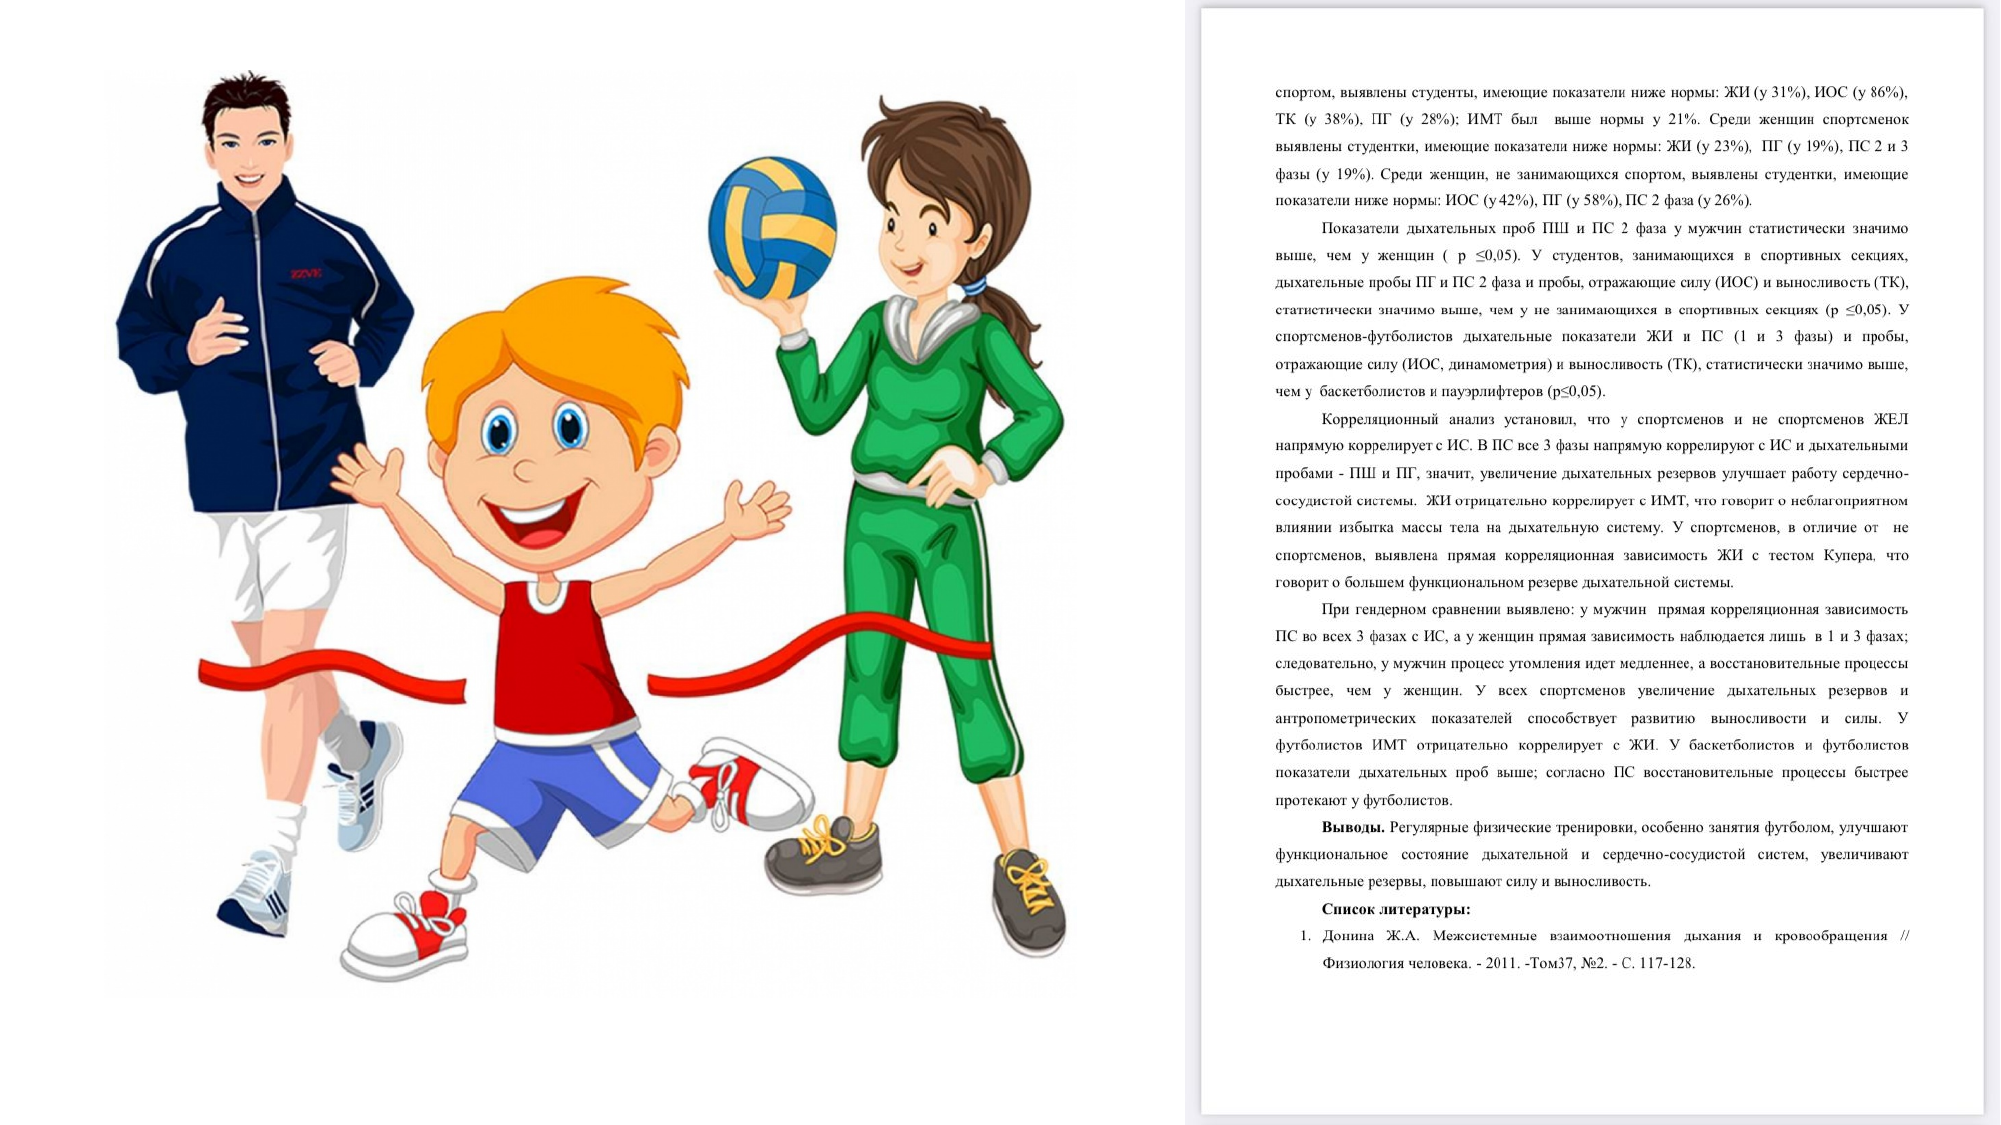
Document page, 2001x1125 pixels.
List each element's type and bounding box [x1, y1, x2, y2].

picture [1185, 0, 2000, 1125]
picture [104, 70, 1077, 998]
